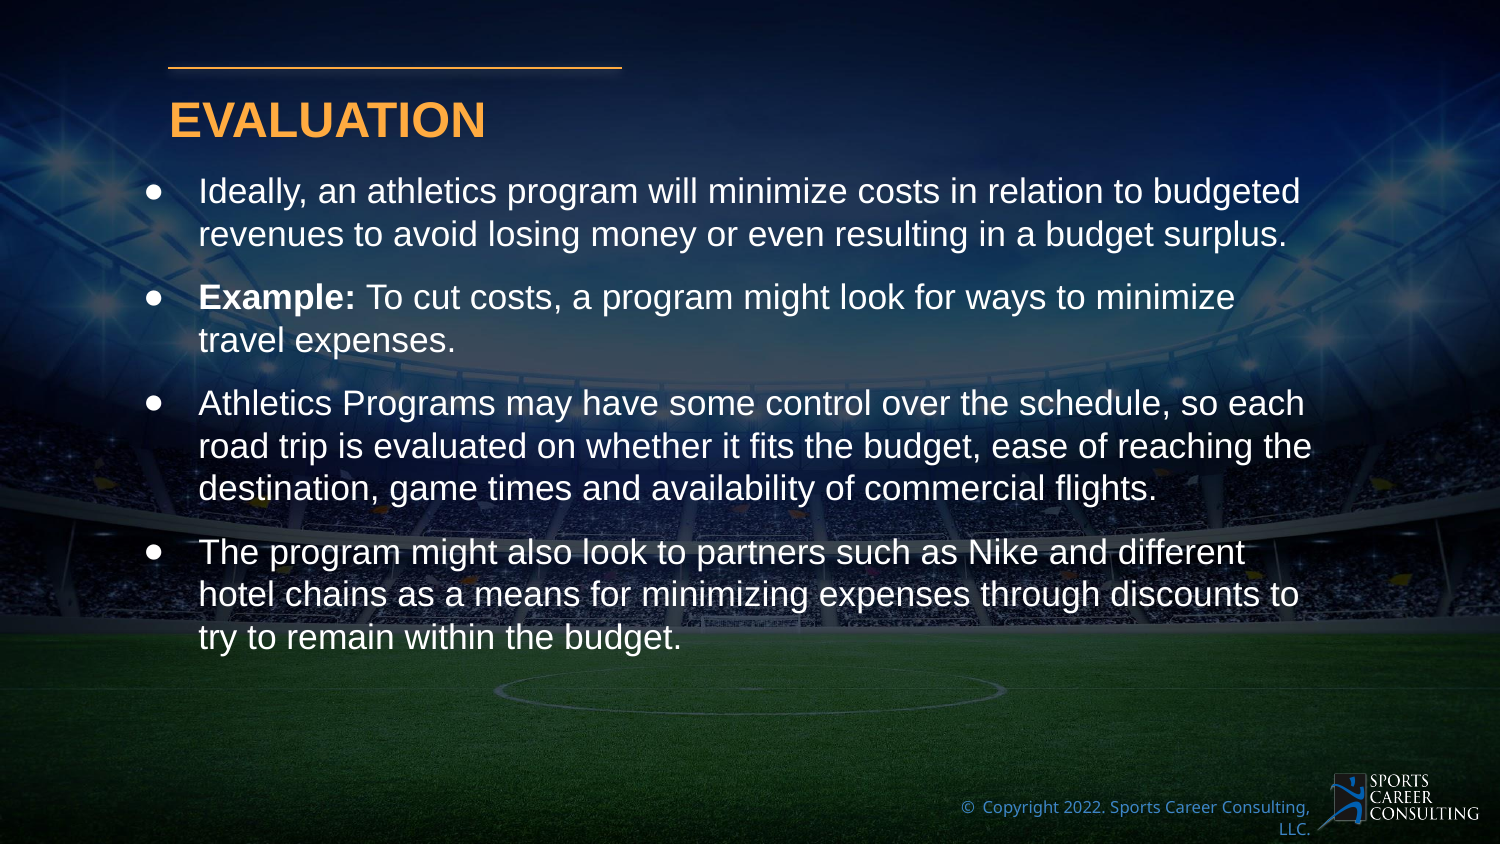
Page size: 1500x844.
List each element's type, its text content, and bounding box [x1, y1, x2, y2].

picture [0, 0, 1500, 844]
text_box © Copyright 2022. Sports Career Consulting, LLC. [914, 769, 1326, 844]
list Ideally, an athletics program will minimize costs in relation to budgeted revenues to avoid losing money or even resulting in a budget surplus. Example: To cut costs, a program might look for ways to minimize travel expenses. Athletics Programs may have some control over the schedule, so each road trip is evaluated on whether it fits the budget, ease of reaching the destination, game times and availability of commercial flights. The program might also look to partners such as Nike and different hotel chains as a means for minimizing expenses through discounts to try to remain within the budget. [108, 153, 1331, 749]
title EVALUATION [153, 72, 1095, 153]
